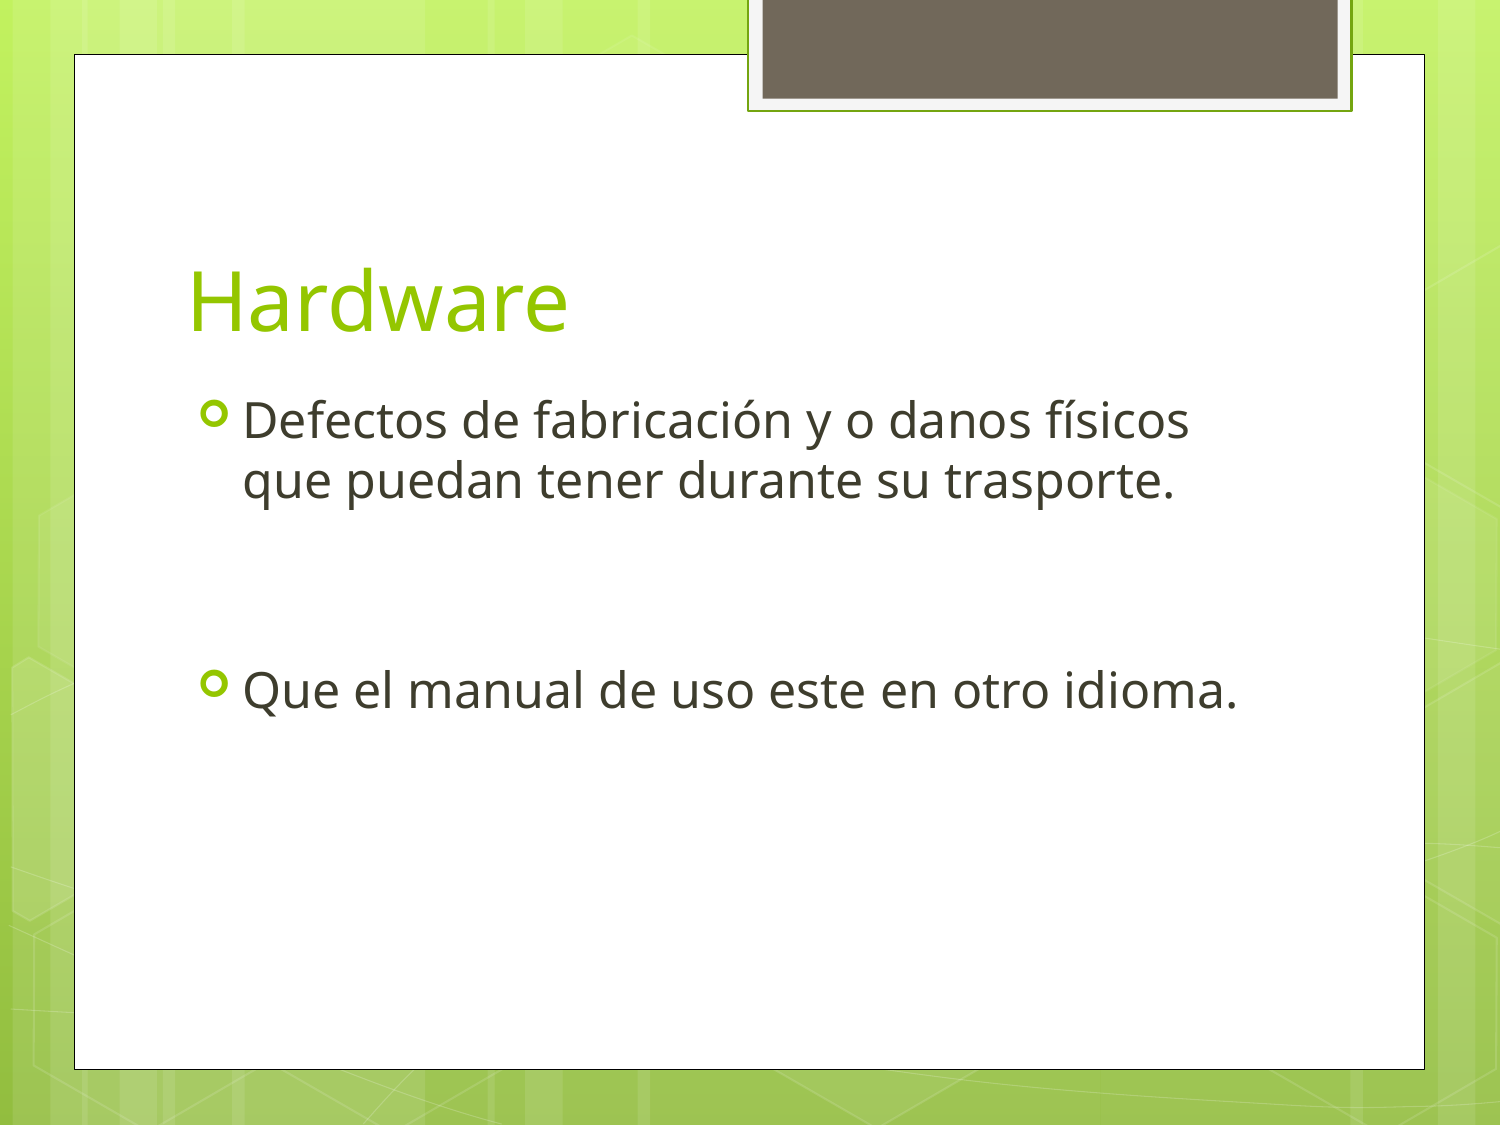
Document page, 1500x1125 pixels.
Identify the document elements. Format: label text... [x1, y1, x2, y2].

list Defectos de fabricación y o danos físicos que puedan tener durante su trasporte. Que el manual de uso este en otro idioma. [171, 381, 1283, 957]
title Hardware [171, 168, 1324, 357]
